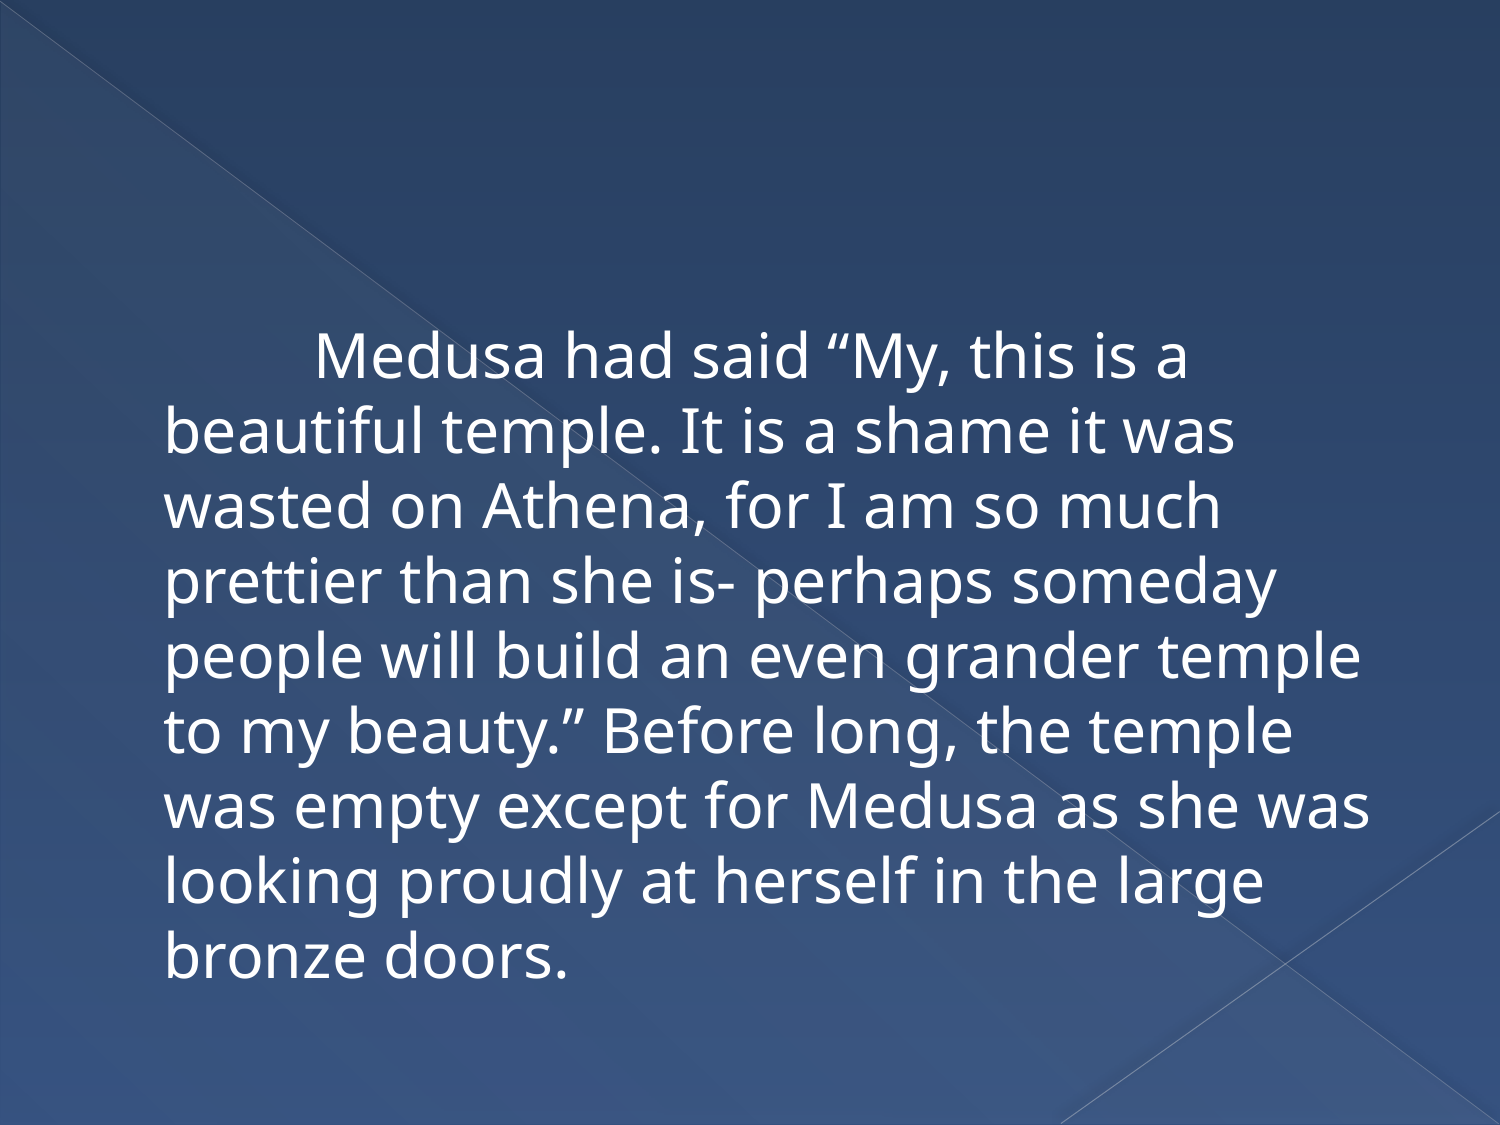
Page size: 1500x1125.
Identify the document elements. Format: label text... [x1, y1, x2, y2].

list Medusa had said “My, this is a beautiful temple. It is a shame it was wasted on Athena, for I am so much prettier than she is- perhaps someday people will build an even grander temple to my beauty.” Before long, the temple was empty except for Medusa as she was looking proudly at herself in the large bronze doors. [75, 308, 1425, 1059]
